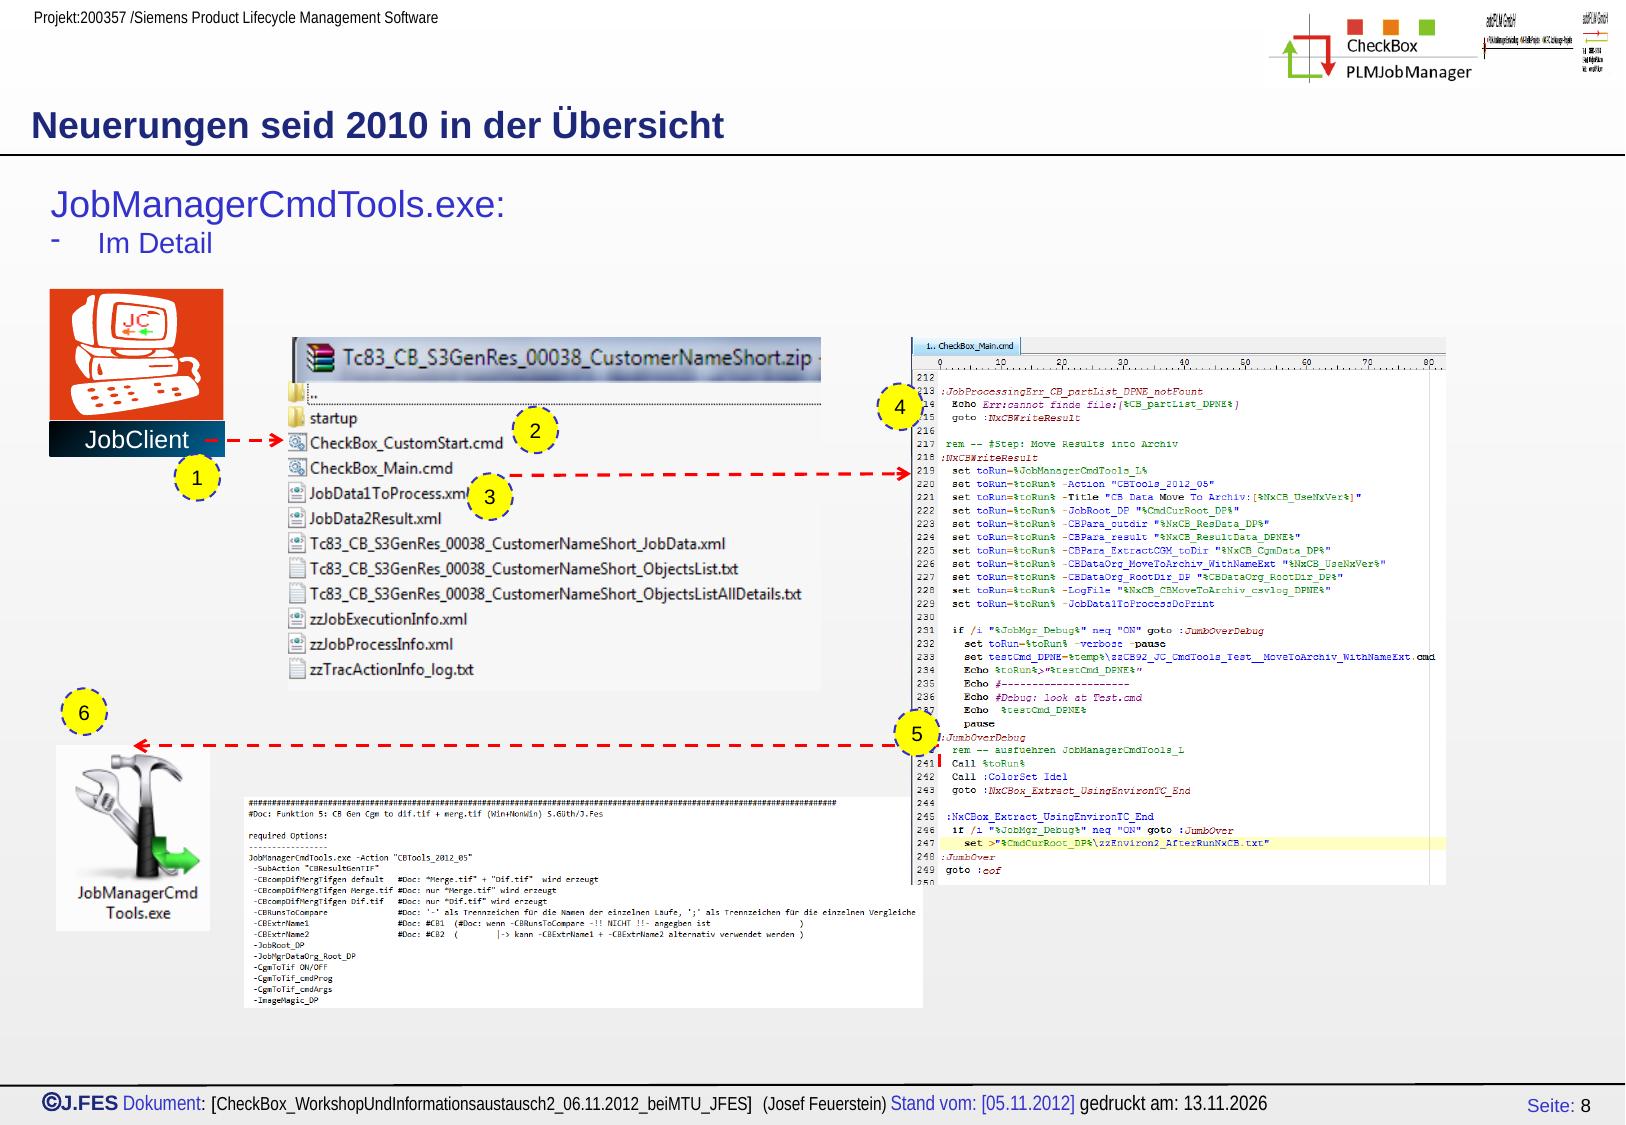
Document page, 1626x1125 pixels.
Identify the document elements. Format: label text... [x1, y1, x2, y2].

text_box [49, 288, 1446, 1008]
title Neuerungen seid 2010 in der Übersicht [30, 73, 1600, 148]
picture [1263, 10, 1482, 73]
text_box JobManagerCmdTools.exe: Im Detail [35, 172, 1515, 267]
